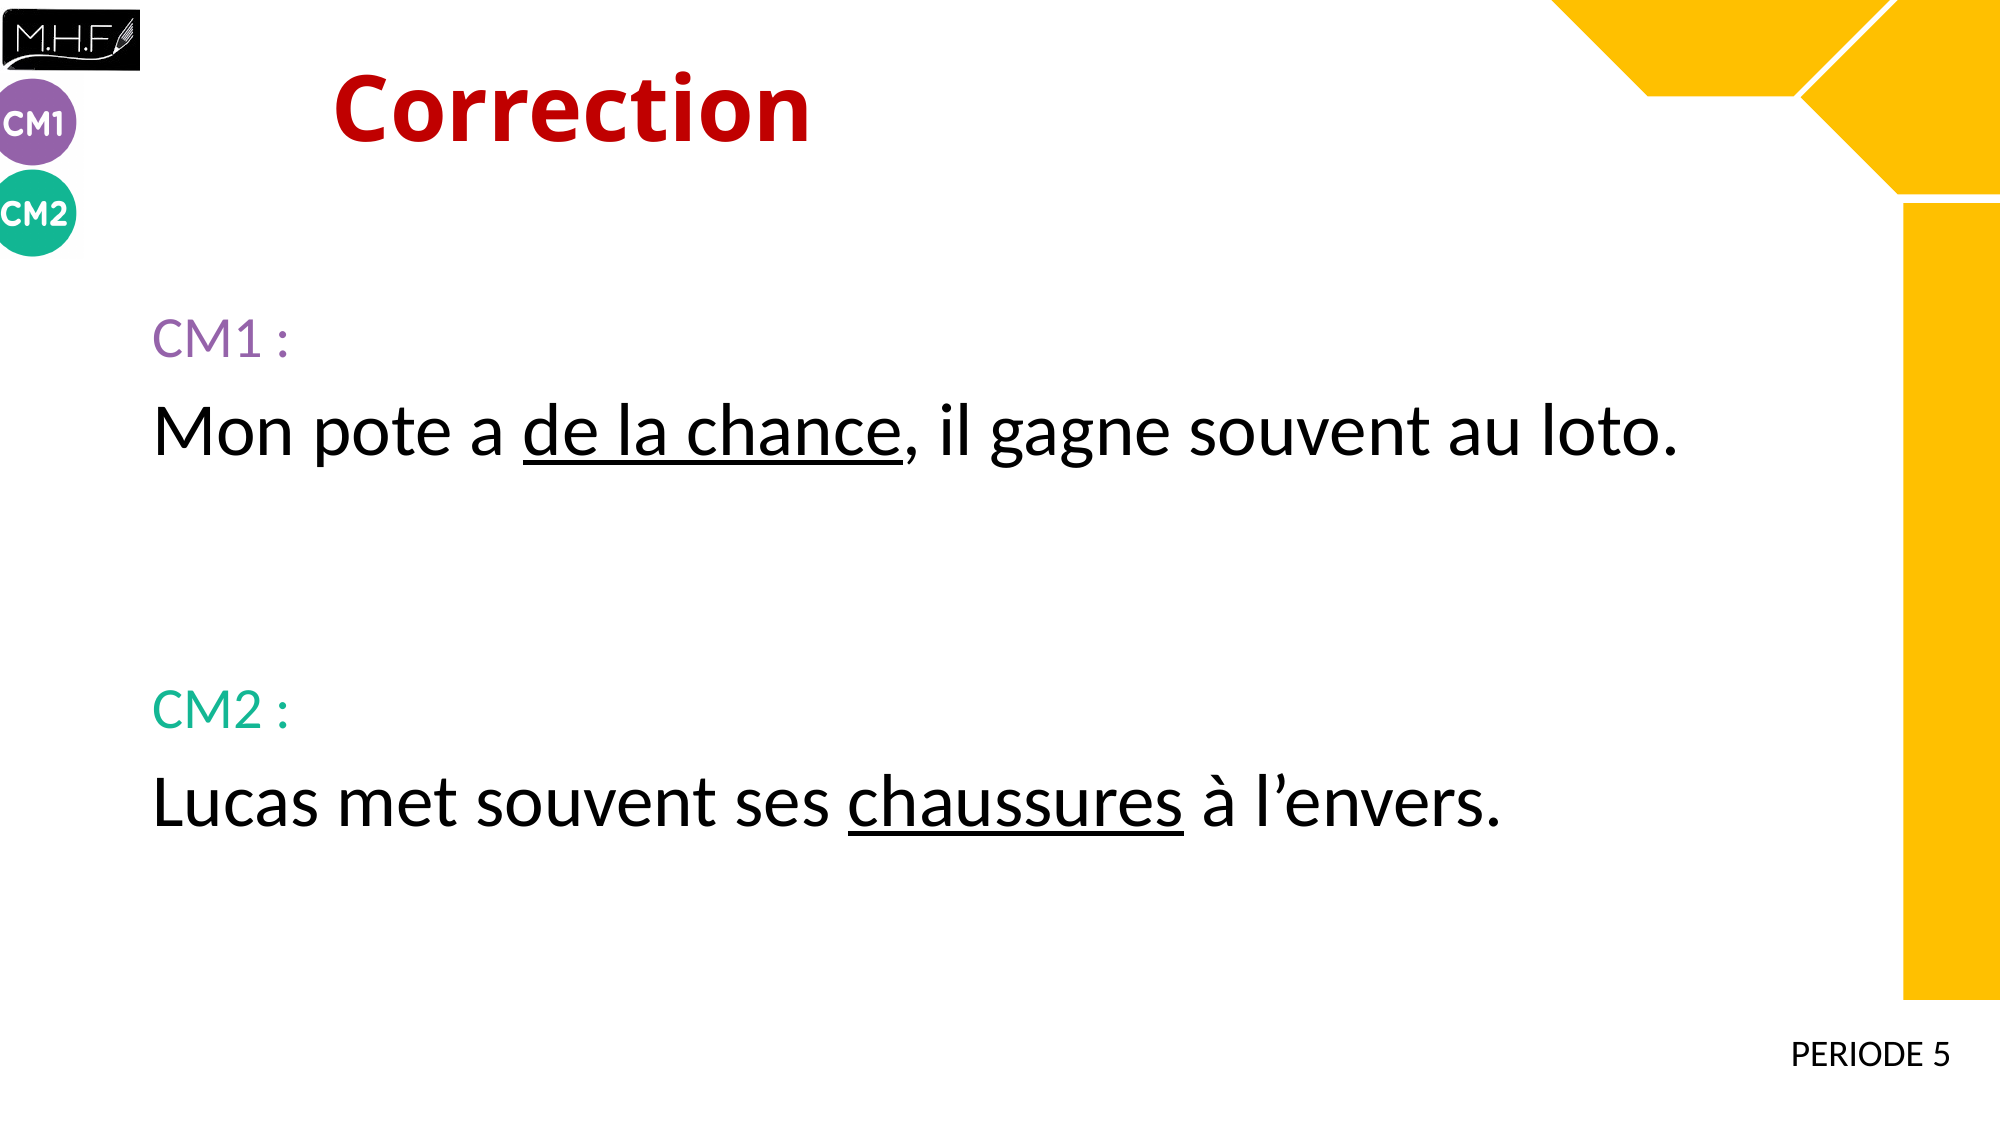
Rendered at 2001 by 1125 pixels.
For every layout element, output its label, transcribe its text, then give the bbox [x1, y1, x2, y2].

text_box [1902, 202, 2000, 1001]
picture [0, 7, 140, 259]
list CM1 : Mon pote a de la chance, il gagne souvent au loto. CM2 : Lucas met souvent ses chaussures à l’envers. [137, 299, 1863, 1014]
text_box [1799, 0, 2000, 196]
text_box [1549, 0, 1892, 98]
title Correction [316, 3, 1863, 221]
text_box PERIODE 5 [1362, 1021, 1967, 1125]
